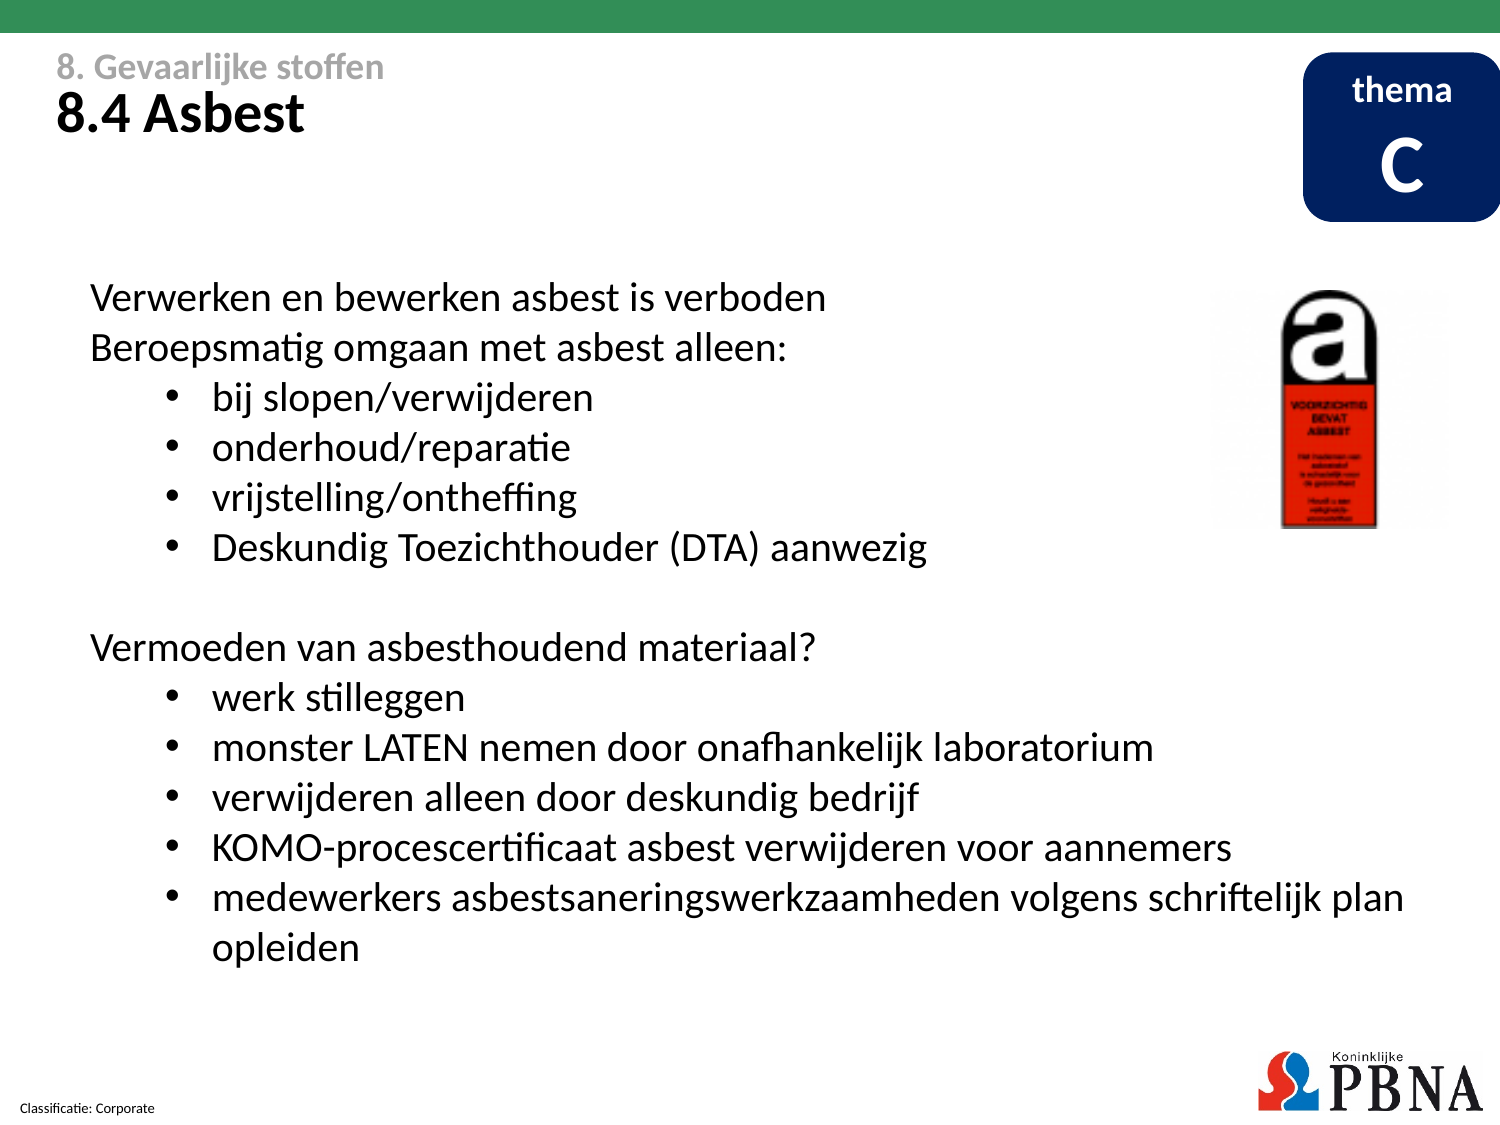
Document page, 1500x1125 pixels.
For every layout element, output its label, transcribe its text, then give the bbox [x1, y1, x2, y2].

picture [1210, 290, 1449, 529]
text_box thema C [1303, 52, 1500, 222]
list Verwerken en bewerken asbest is verboden Beroepsmatig omgaan met asbest alleen: bij slopen/verwijderen onderhoud/reparatie vrijstelling/ontheffing Deskundig Toezichthouder (DTA) aanwezig Vermoeden van asbesthoudend materiaal? werk stilleggen monster LATEN nemen door onafhankelijk laboratorium verwijderen alleen door deskundig bedrijf KOMO-procescertificaat asbest verwijderen voor aannemers medewerkers asbestsaneringswerkzaamheden volgens schriftelijk plan opleiden [75, 262, 1425, 1005]
picture [1257, 1051, 1483, 1112]
text_box [0, 0, 1500, 33]
title 8. Gevaarlijke stoffen 8.4 Asbest [41, 43, 1392, 231]
